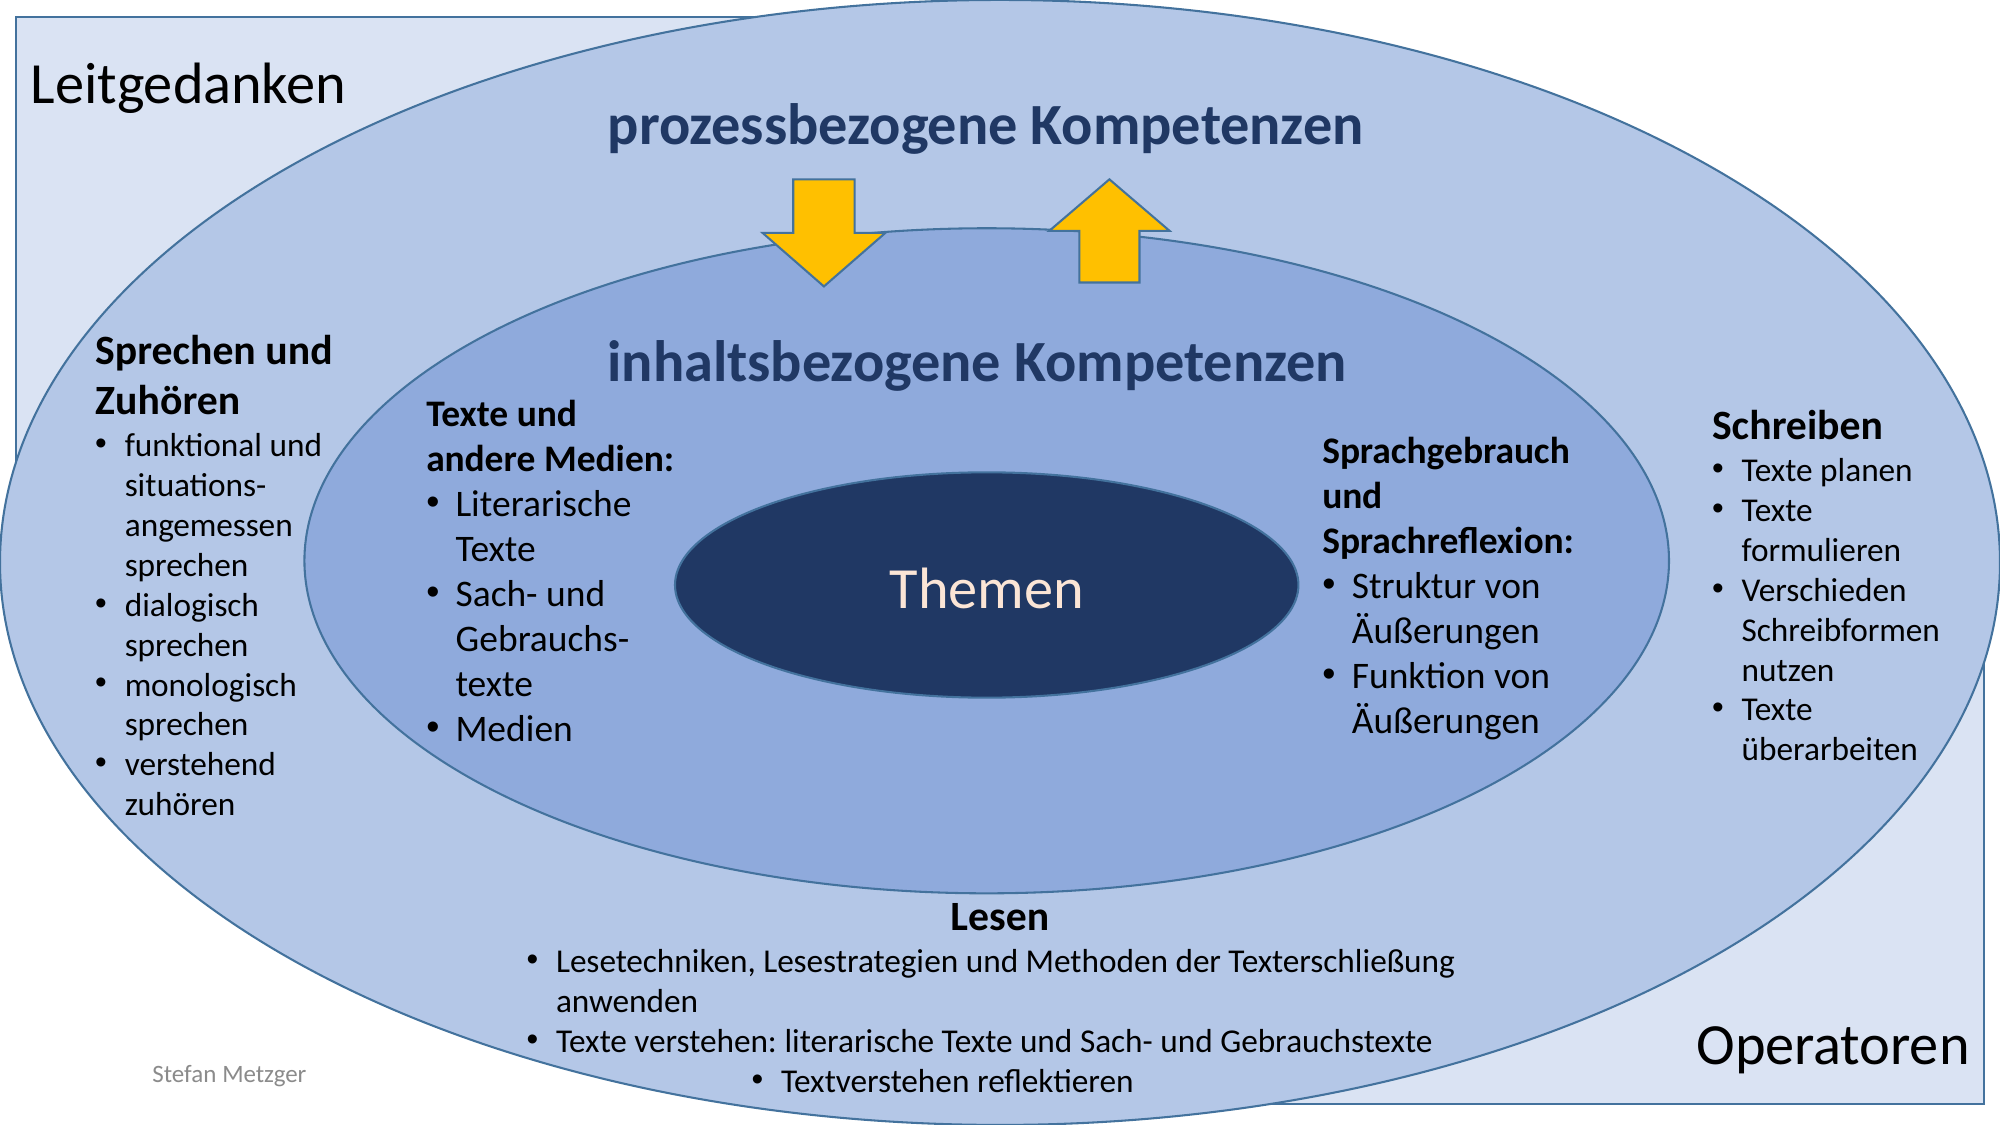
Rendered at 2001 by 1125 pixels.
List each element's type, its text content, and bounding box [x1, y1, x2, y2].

text_box [1607, 420, 1671, 701]
slide_number 34 [1412, 1042, 1863, 1103]
text_box Lesen Lesetechniken, Lesestrategien und Methoden der Texterschließung anwenden Texte verstehen: literarische Texte und Sach- und Gebrauchstexte Textverstehen reflektieren [511, 881, 1488, 1125]
text_box Sprechen und Zuhören funktional und situations-angemessen sprechen dialogisch sprechen monologisch sprechen verstehend zuhören [80, 315, 367, 830]
text_box Texte und andere Medien: Literarische Texte Sach- und Gebrauchs-texte Medien [411, 381, 707, 757]
text_box [100, 0, 1954, 1042]
text_box Sprachgebrauch und Sprachreflexion: Struktur von Äußerungen Funktion von Äußerungen [1307, 418, 1607, 749]
text_box Leitgedanken [15, 16, 748, 458]
text_box Themen [673, 471, 1300, 699]
text_box [1965, 412, 2000, 713]
text_box [759, 178, 889, 288]
text_box [367, 227, 1605, 881]
text_box [1046, 177, 1173, 284]
text_box prozessbezogene Kompetenzen [592, 78, 1383, 164]
slide_number Stefan Metzger [137, 1042, 588, 1103]
text_box Operatoren [1488, 667, 1985, 1105]
text_box inhaltsbezogene Kompetenzen [592, 315, 1384, 400]
text_box [0, 340, 80, 785]
text_box Schreiben Texte planen Texte formulieren Verschieden Schreibformen nutzen Texte überarbeiten [1697, 390, 1965, 775]
